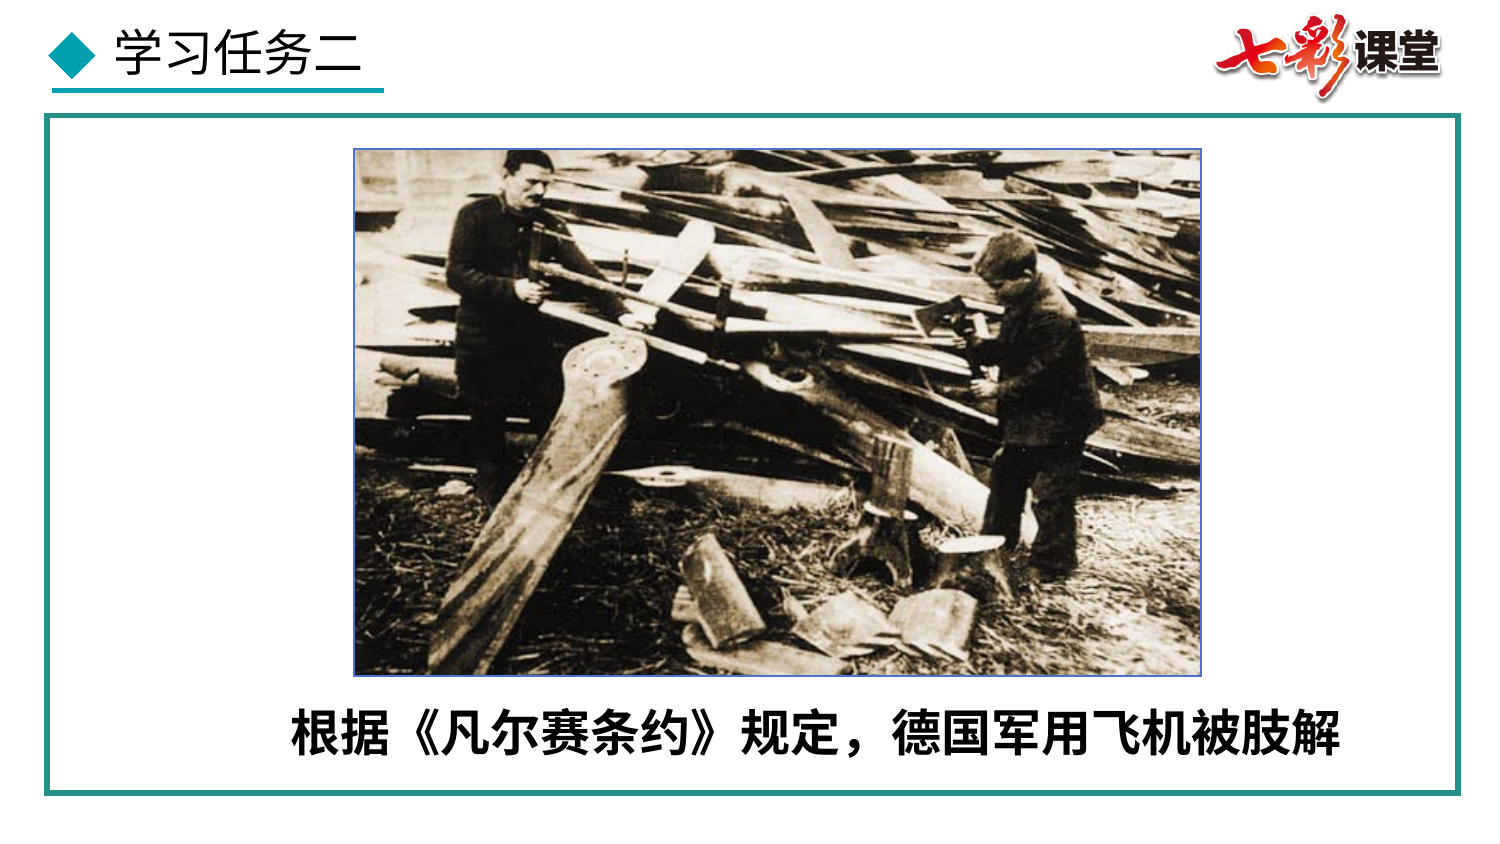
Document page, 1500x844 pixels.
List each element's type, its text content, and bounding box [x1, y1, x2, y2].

text_box 根据《凡尔赛条约》规定，德国军用飞机被肢解 [284, 695, 1353, 768]
picture [1210, 8, 1447, 104]
picture [354, 148, 1201, 676]
